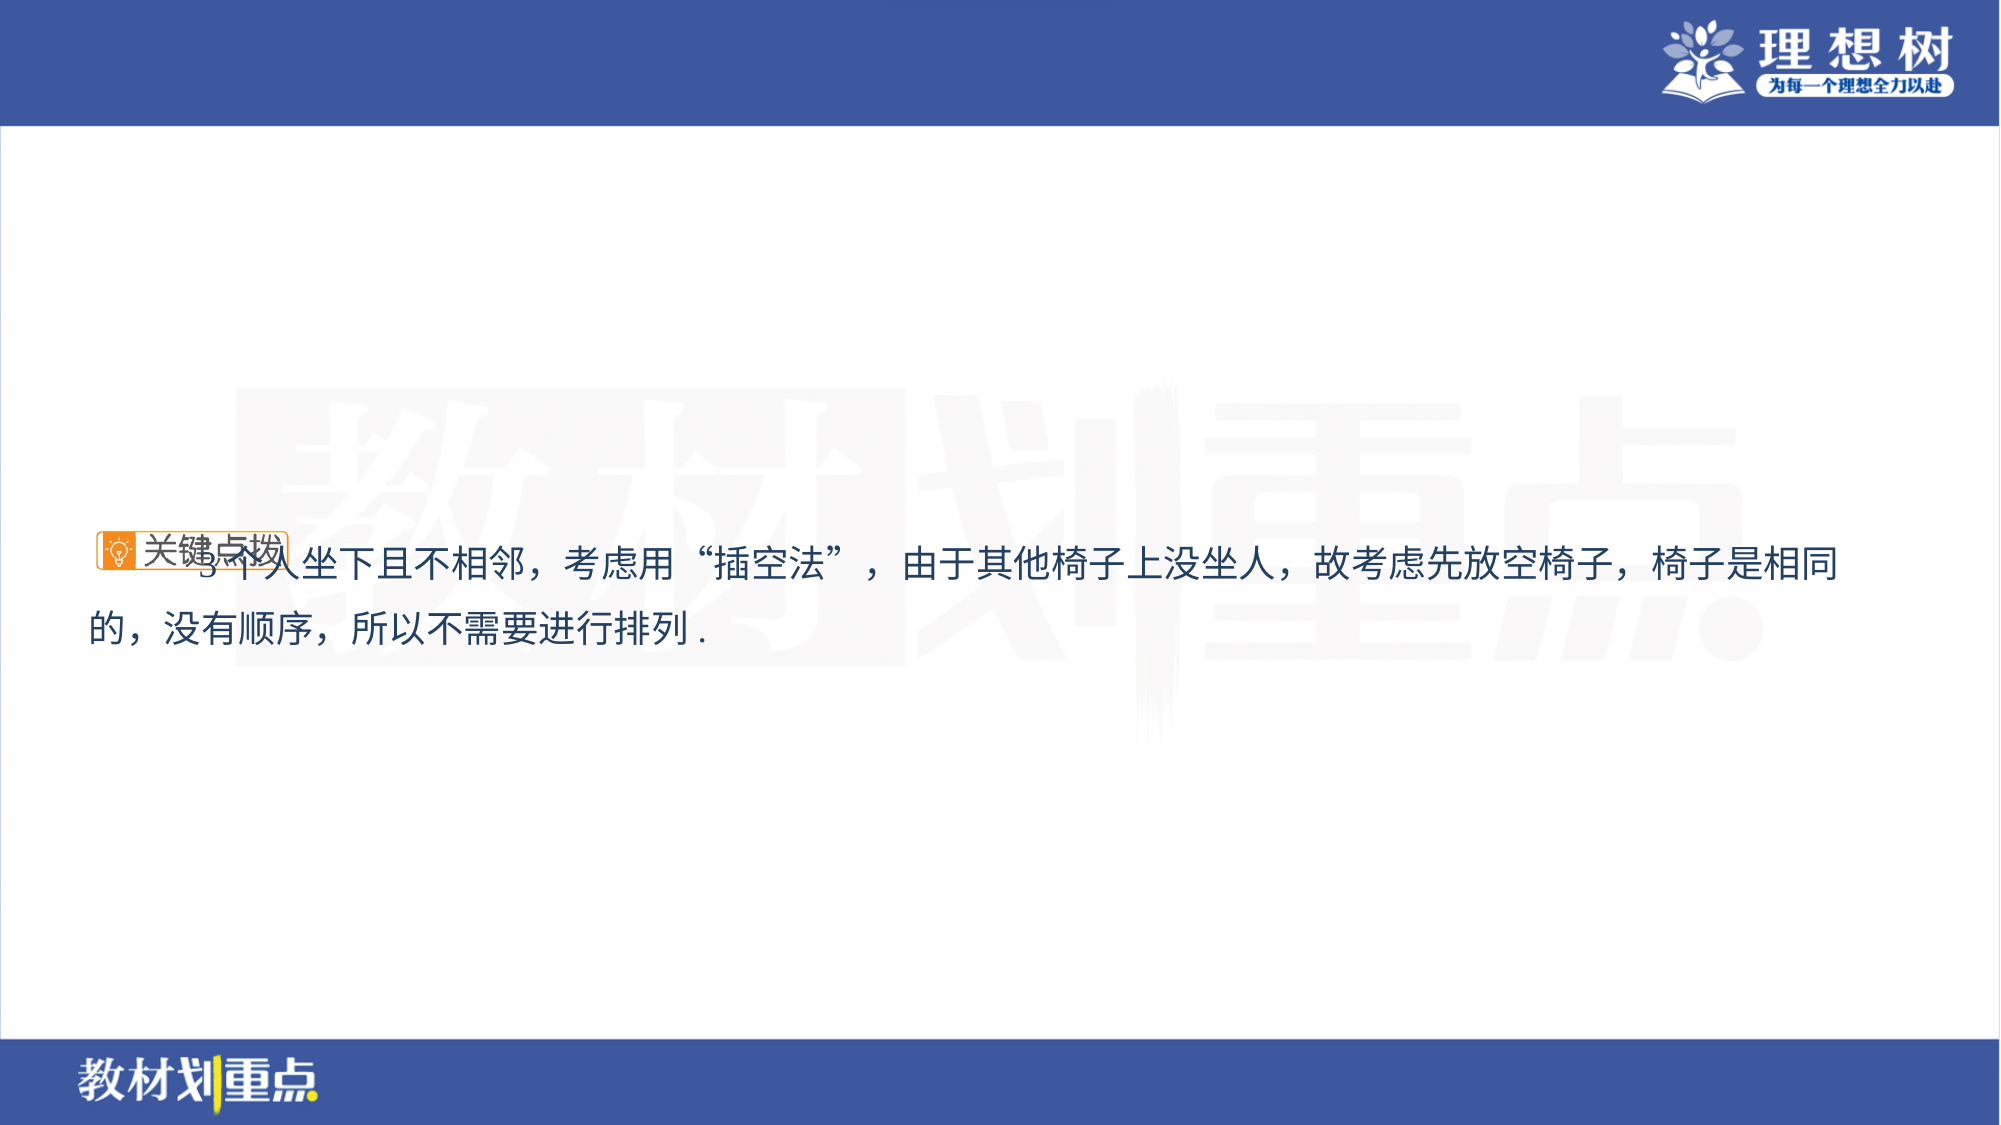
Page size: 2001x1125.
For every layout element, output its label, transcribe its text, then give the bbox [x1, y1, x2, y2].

picture [0, 0, 2000, 1125]
text_box 3个人坐下且不相邻，考虑用“插空法”，由于其他椅子上没坐人，故考虑先放空椅子，椅子是相同 的，没有顺序，所以不需要进行排列. [88, 516, 1911, 644]
